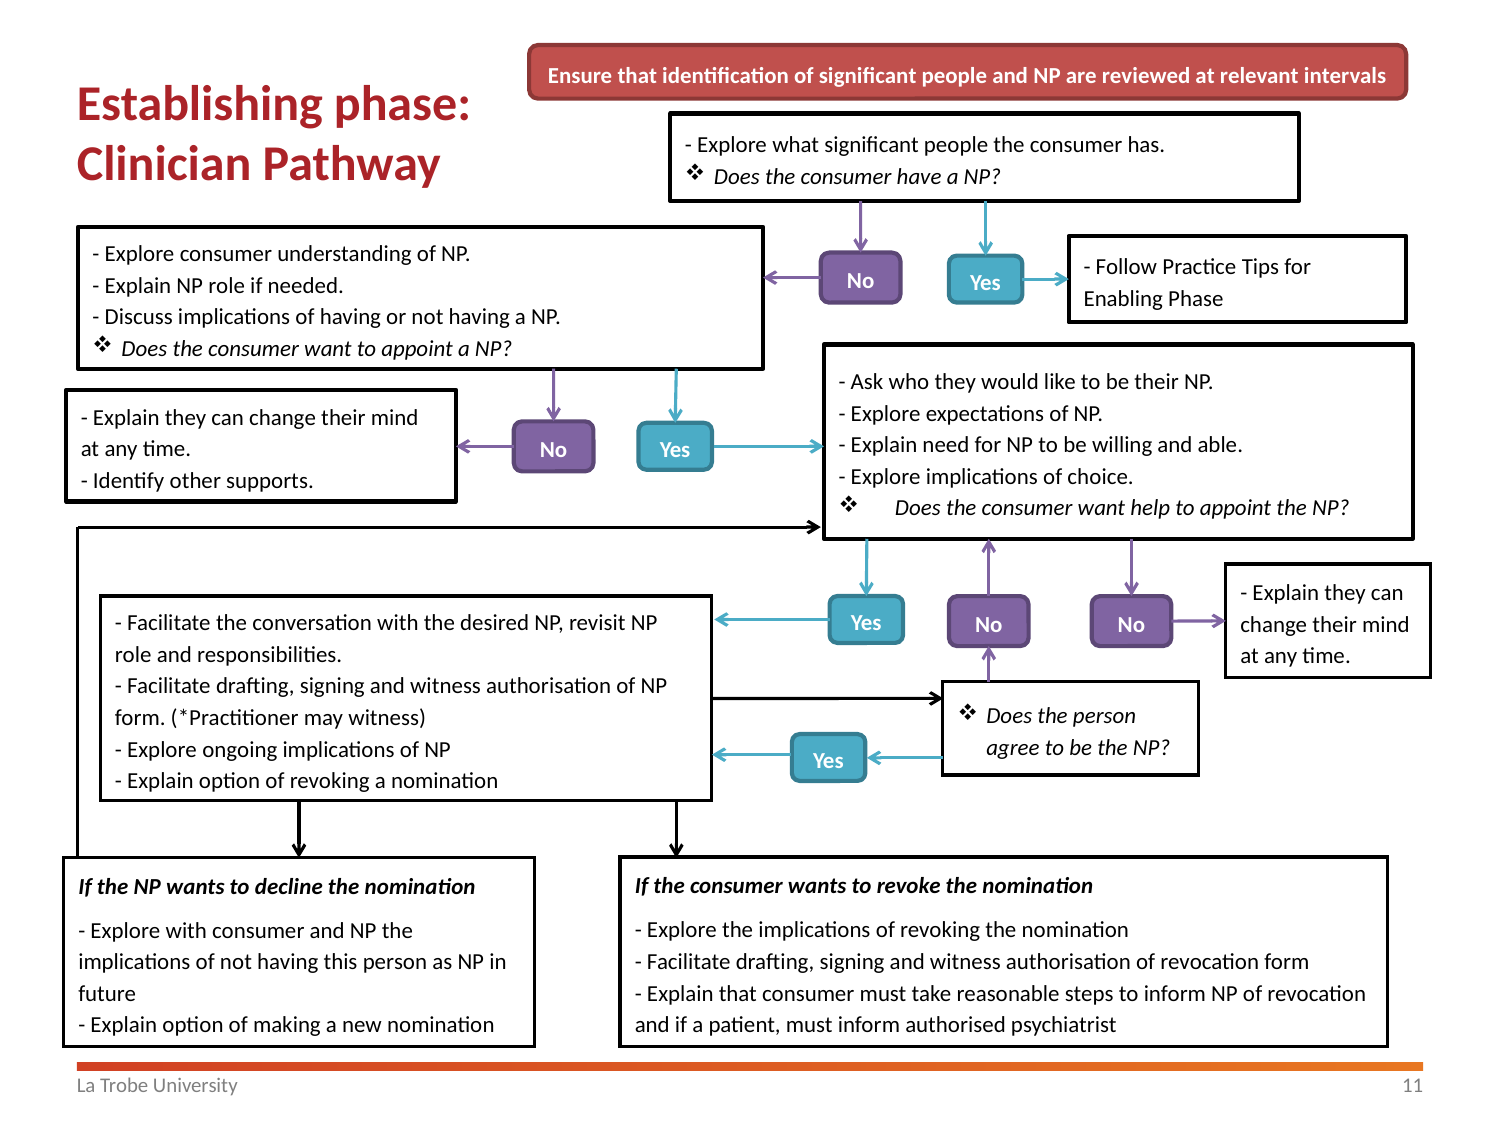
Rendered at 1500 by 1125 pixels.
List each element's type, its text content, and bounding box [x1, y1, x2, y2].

text_box - Facilitate the conversation with the desired NP, revisit NP role and responsibilities. - Facilitate drafting, signing and witness authorisation of NP form. (*Practitioner may witness) - Explore ongoing implications of NP - Explain option of revoking a nomination [100, 596, 712, 801]
text_box - Explore consumer understanding of NP. - Explain NP role if needed. - Discuss implications of having or not having a NP. Does the consumer want to appoint a NP? [76, 225, 765, 371]
text_box - Explain they can change their mind at any time. - Identify other supports. [64, 388, 458, 504]
text_box - Follow Practice Tips for Enabling Phase [1067, 234, 1408, 324]
title Establishing phase: Clinician Pathway [76, 70, 1424, 209]
text_box No [511, 419, 596, 474]
text_box Yes [789, 731, 868, 784]
text_box Ensure that identification of significant people and NP are reviewed at relevant intervals [527, 42, 1409, 101]
text_box No [818, 250, 903, 305]
text_box Yes [636, 420, 715, 472]
text_box - Ask who they would like to be their NP. - Explore expectations of NP. - Explain need for NP to be willing and able. - Explore implications of choice. Does the consumer want help to appoint the NP? [822, 342, 1415, 541]
text_box - Explain they can change their mind at any time. [1225, 564, 1431, 678]
text_box No [946, 594, 1031, 649]
text_box Does the person agree to be the NP? [942, 681, 1199, 775]
text_box Yes [827, 593, 906, 646]
text_box No [1089, 594, 1174, 649]
text_box If the consumer wants to revoke the nomination - Explore the implications of revoking the nomination - Facilitate drafting, signing and witness authorisation of revocation form - Explain that consumer must take reasonable steps to inform NP of revocation and if a patient, must inform authorised psychiatrist [620, 857, 1388, 1047]
text_box - Explore what significant people the consumer has. Does the consumer have a NP? [668, 111, 1301, 203]
text_box Yes [946, 253, 1025, 305]
text_box If the NP wants to decline the nomination - Explore with consumer and NP the implications of not having this person as NP in future - Explain option of making a new nomination [63, 857, 535, 1047]
